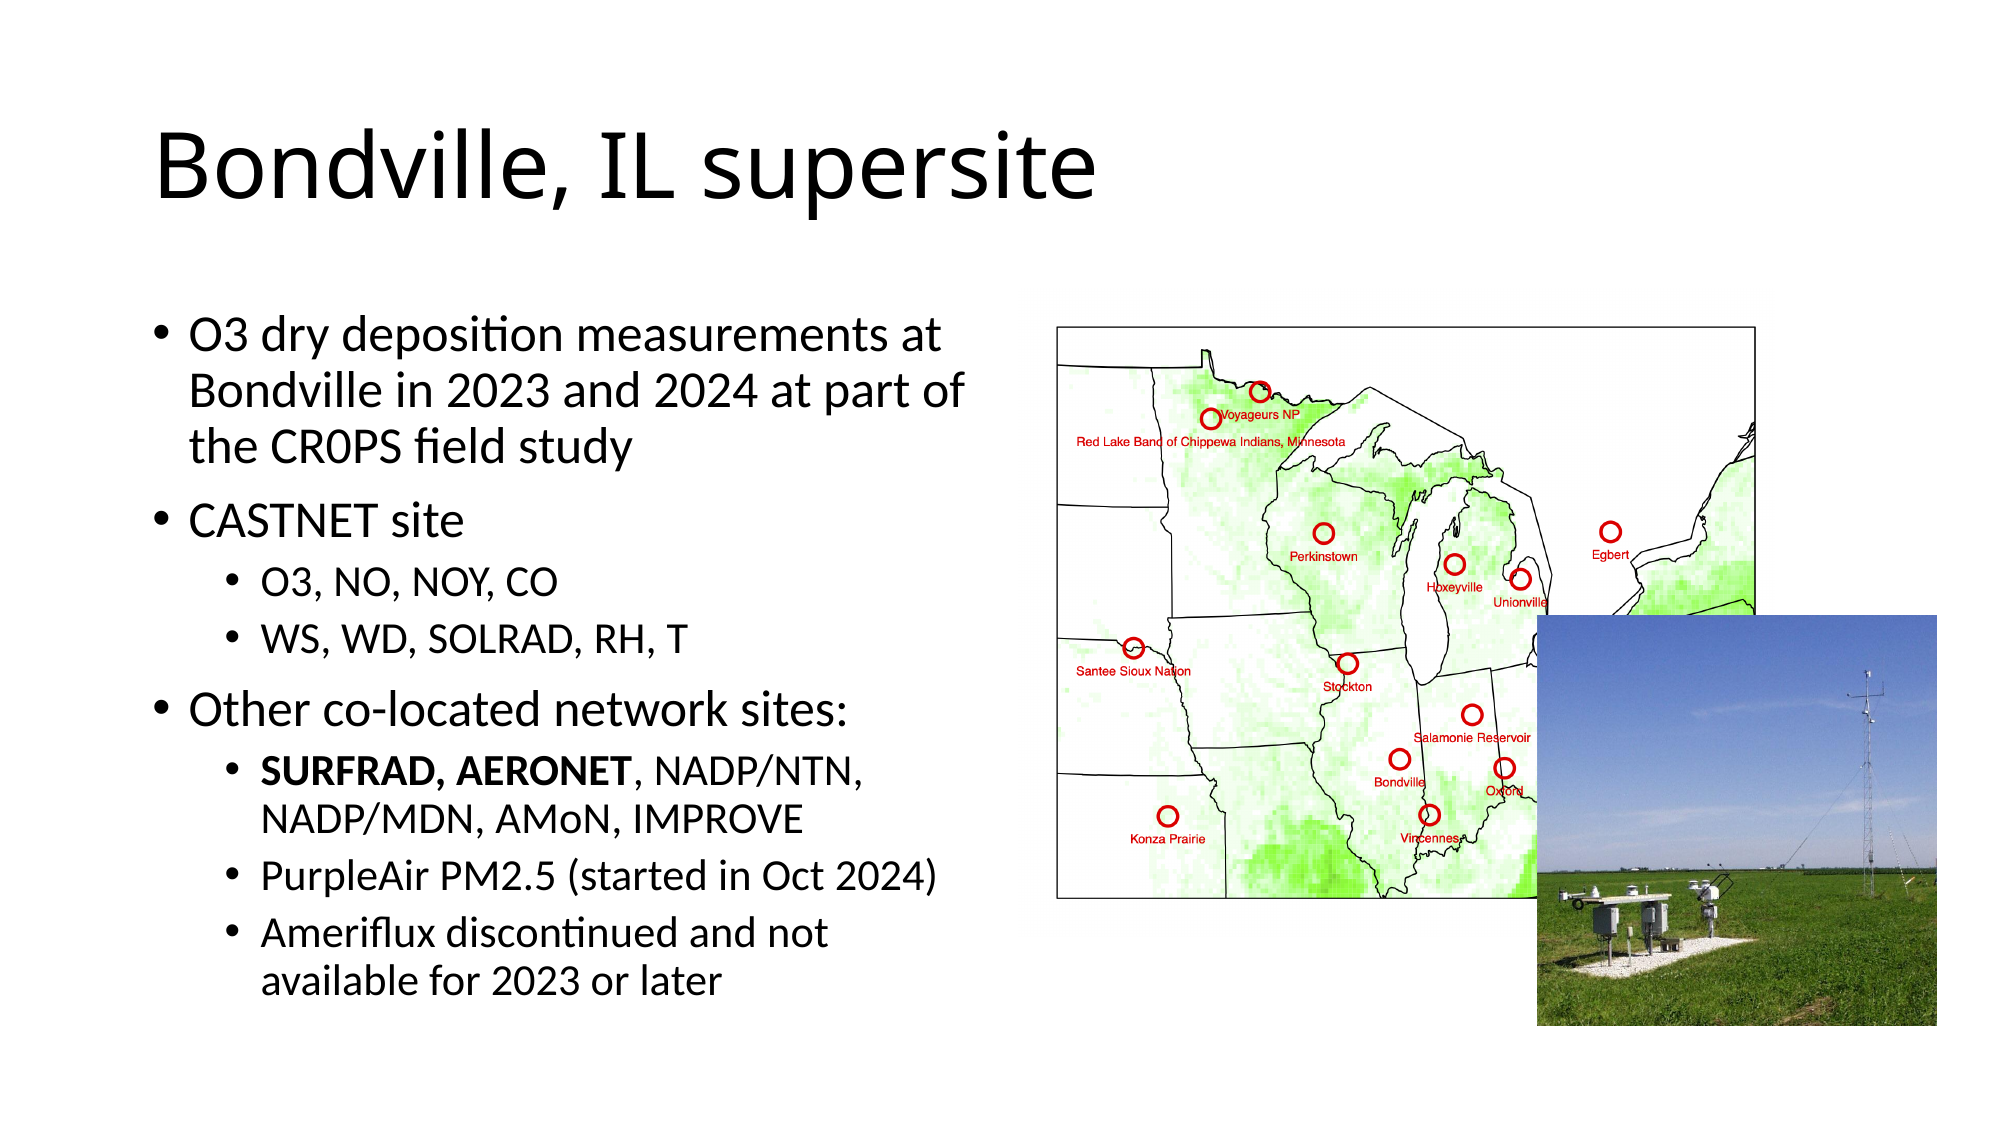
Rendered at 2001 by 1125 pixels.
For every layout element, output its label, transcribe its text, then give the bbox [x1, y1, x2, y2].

picture [1018, 288, 1937, 1027]
title Bondville, IL supersite [137, 59, 1863, 278]
list O3 dry deposition measurements at Bondville in 2023 and 2024 at part of the CR0PS field study CASTNET site O3, NO, NOY, CO WS, WD, SOLRAD, RH, T Other co-located network sites: SURFRAD, AERONET, NADP/NTN, NADP/MDN, AMoN, IMPROVE PurpleAir PM2.5 (started in Oct 2024) Ameriflux discontinued and not available for 2023 or later [137, 299, 1000, 1014]
